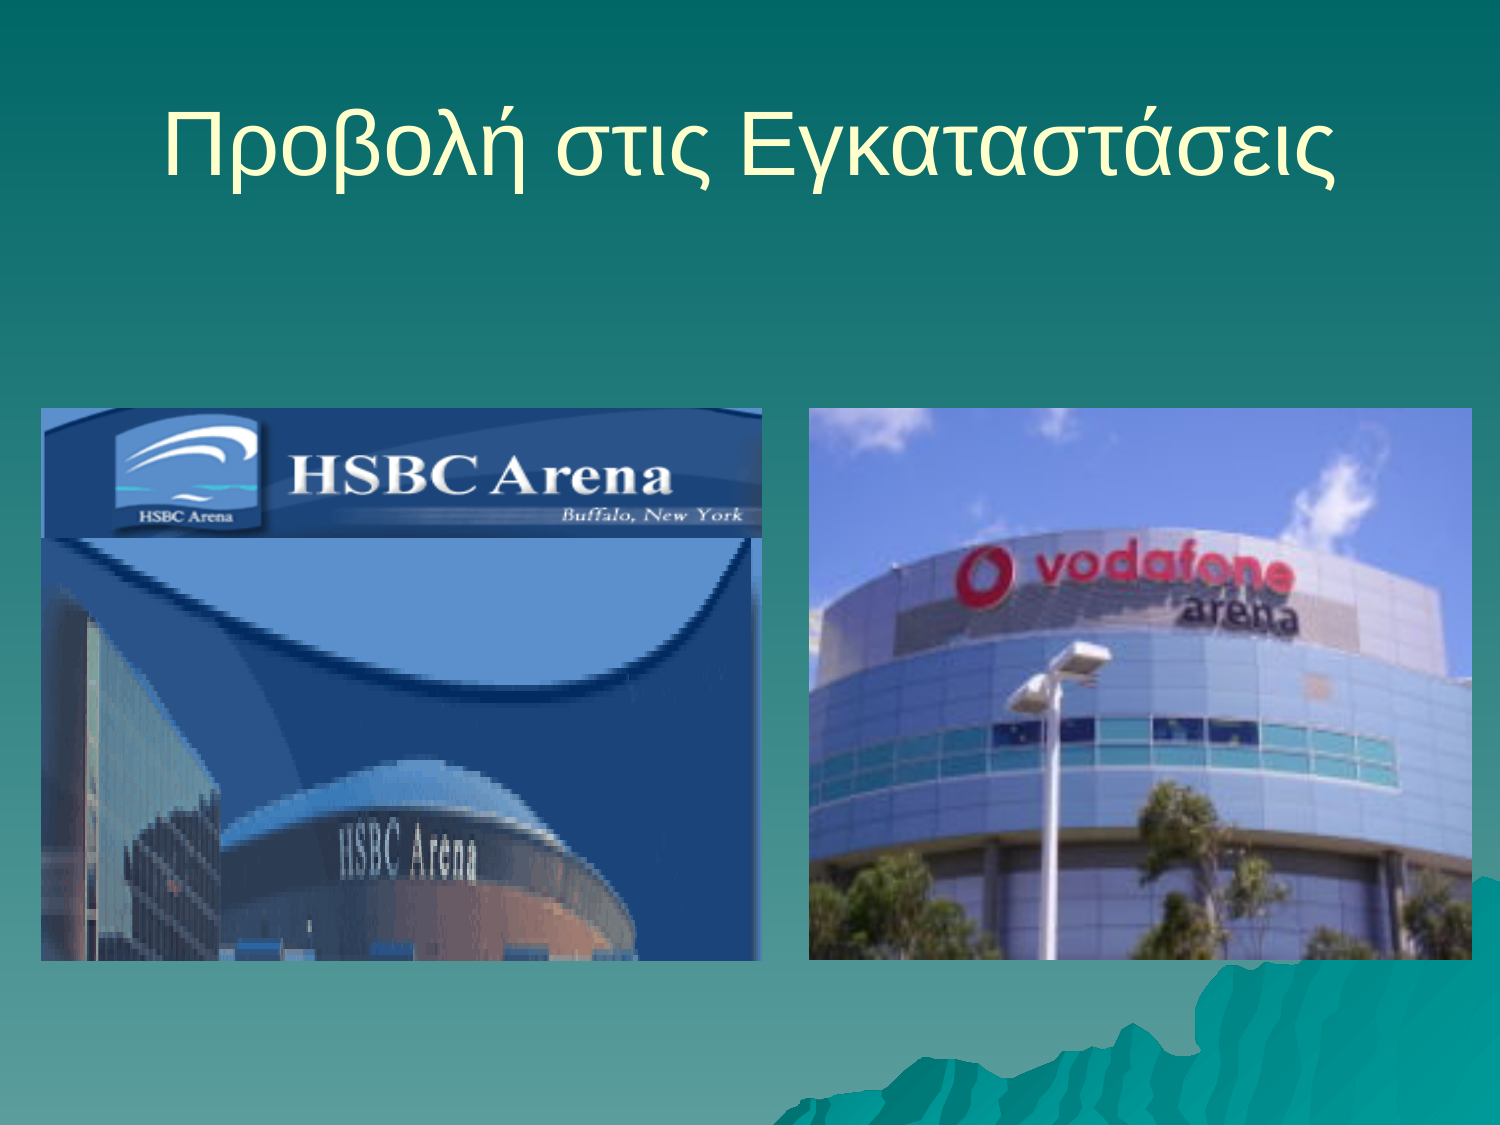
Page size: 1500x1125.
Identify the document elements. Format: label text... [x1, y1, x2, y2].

picture [808, 408, 1473, 960]
picture [40, 408, 762, 961]
title Προβολή στις Εγκαταστάσεις [74, 45, 1426, 233]
